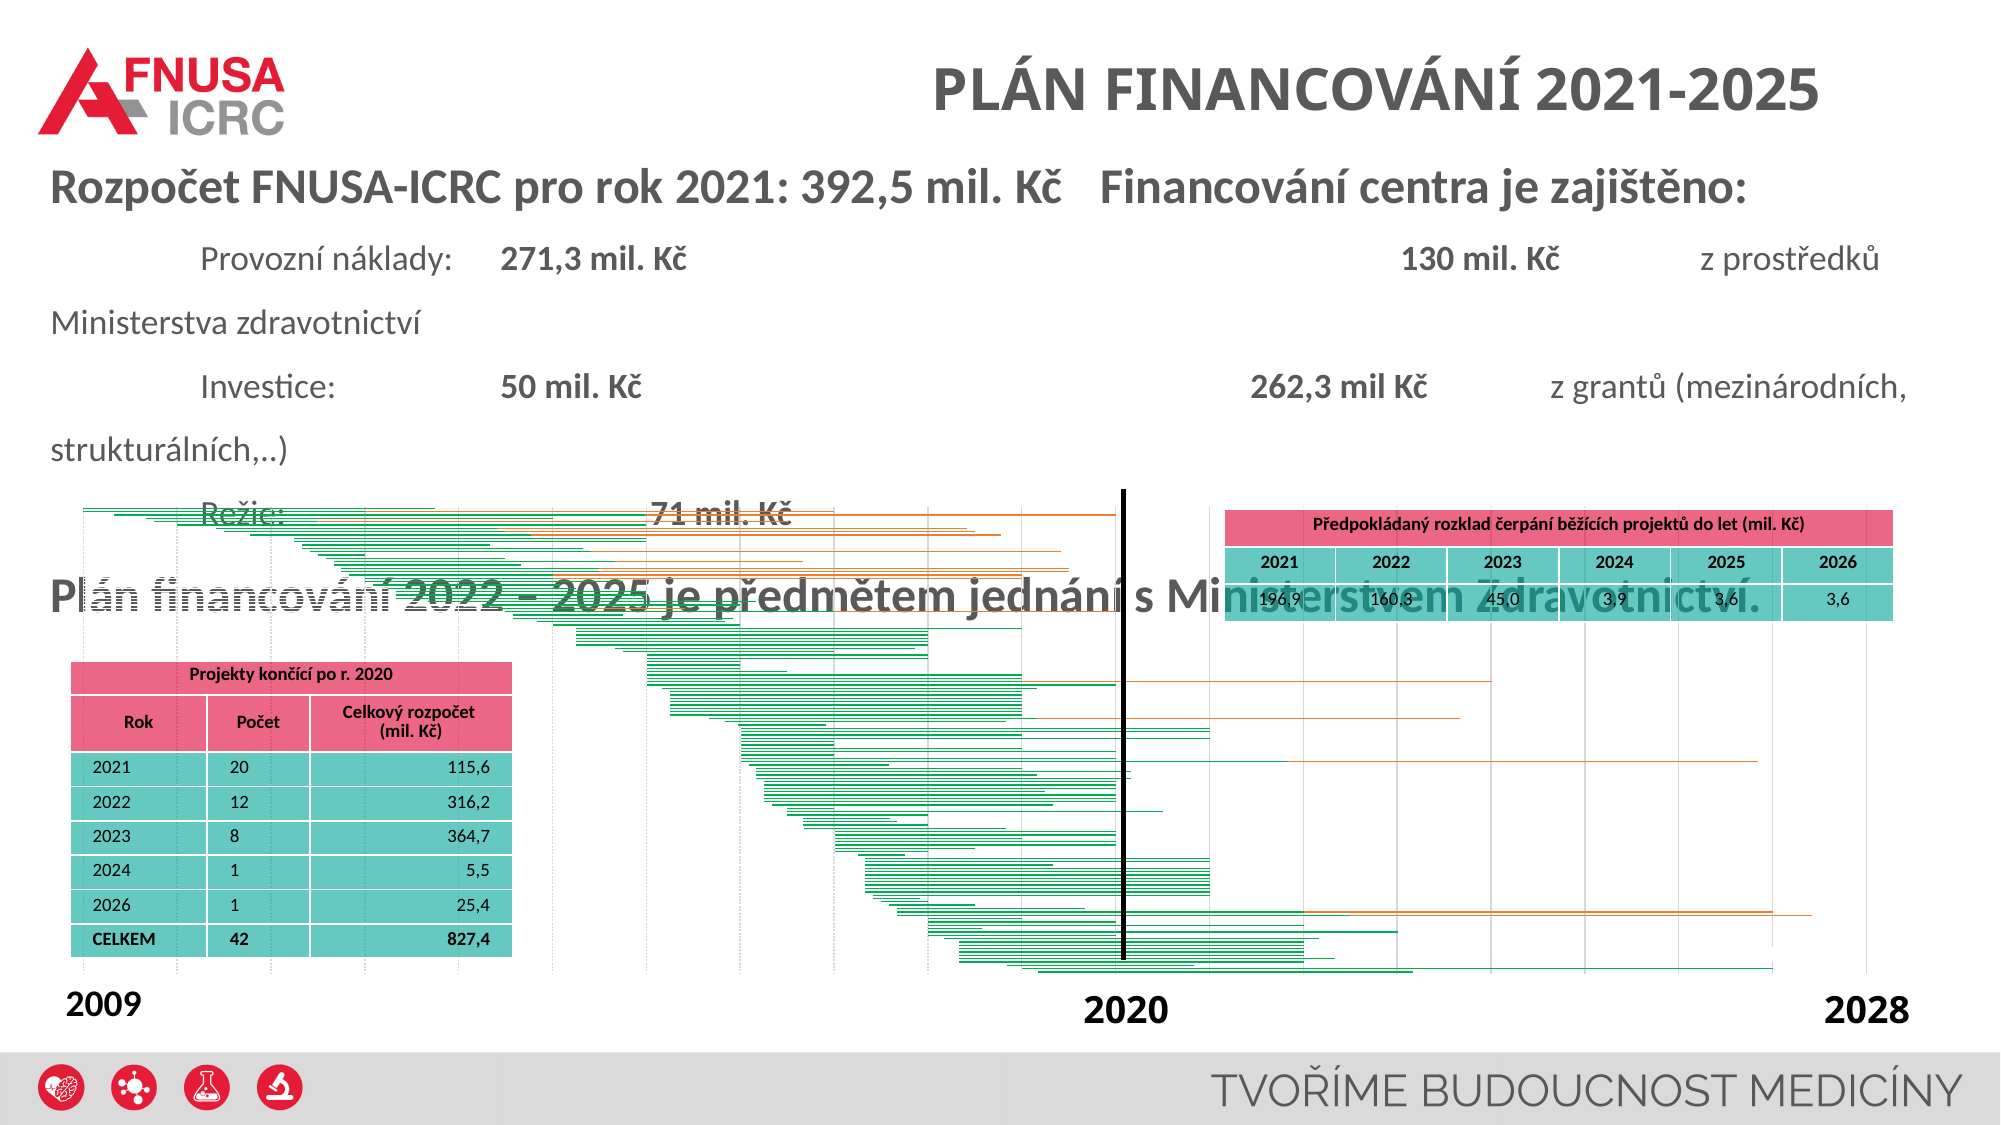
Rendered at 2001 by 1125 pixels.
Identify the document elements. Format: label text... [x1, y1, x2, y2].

text_box 2028 [1809, 979, 1927, 1039]
text_box 2020 [1068, 1006, 1186, 1039]
list Rozpočet FNUSA-ICRC pro rok 2021: 392,5 mil. Kč Financování centra je zajištěno: Provozní náklady: 271,3 mil. Kč 130 mil. Kč z prostředků Ministerstva zdravotnictví Investice: 50 mil. Kč 262,3 mil Kč z grantů (mezinárodních, strukturálních,..) Režie: 71 mil. Kč Plán financování 2022 – 2025 je předmětem jednání s Ministerstvem Zdravotnictví. [35, 116, 1961, 522]
chart [52, 503, 1918, 1006]
title PLÁN FINANCOVÁNÍ 2021-2025 [304, 54, 1836, 116]
picture [0, 0, 2001, 1125]
text_box 2009 [50, 971, 160, 1031]
